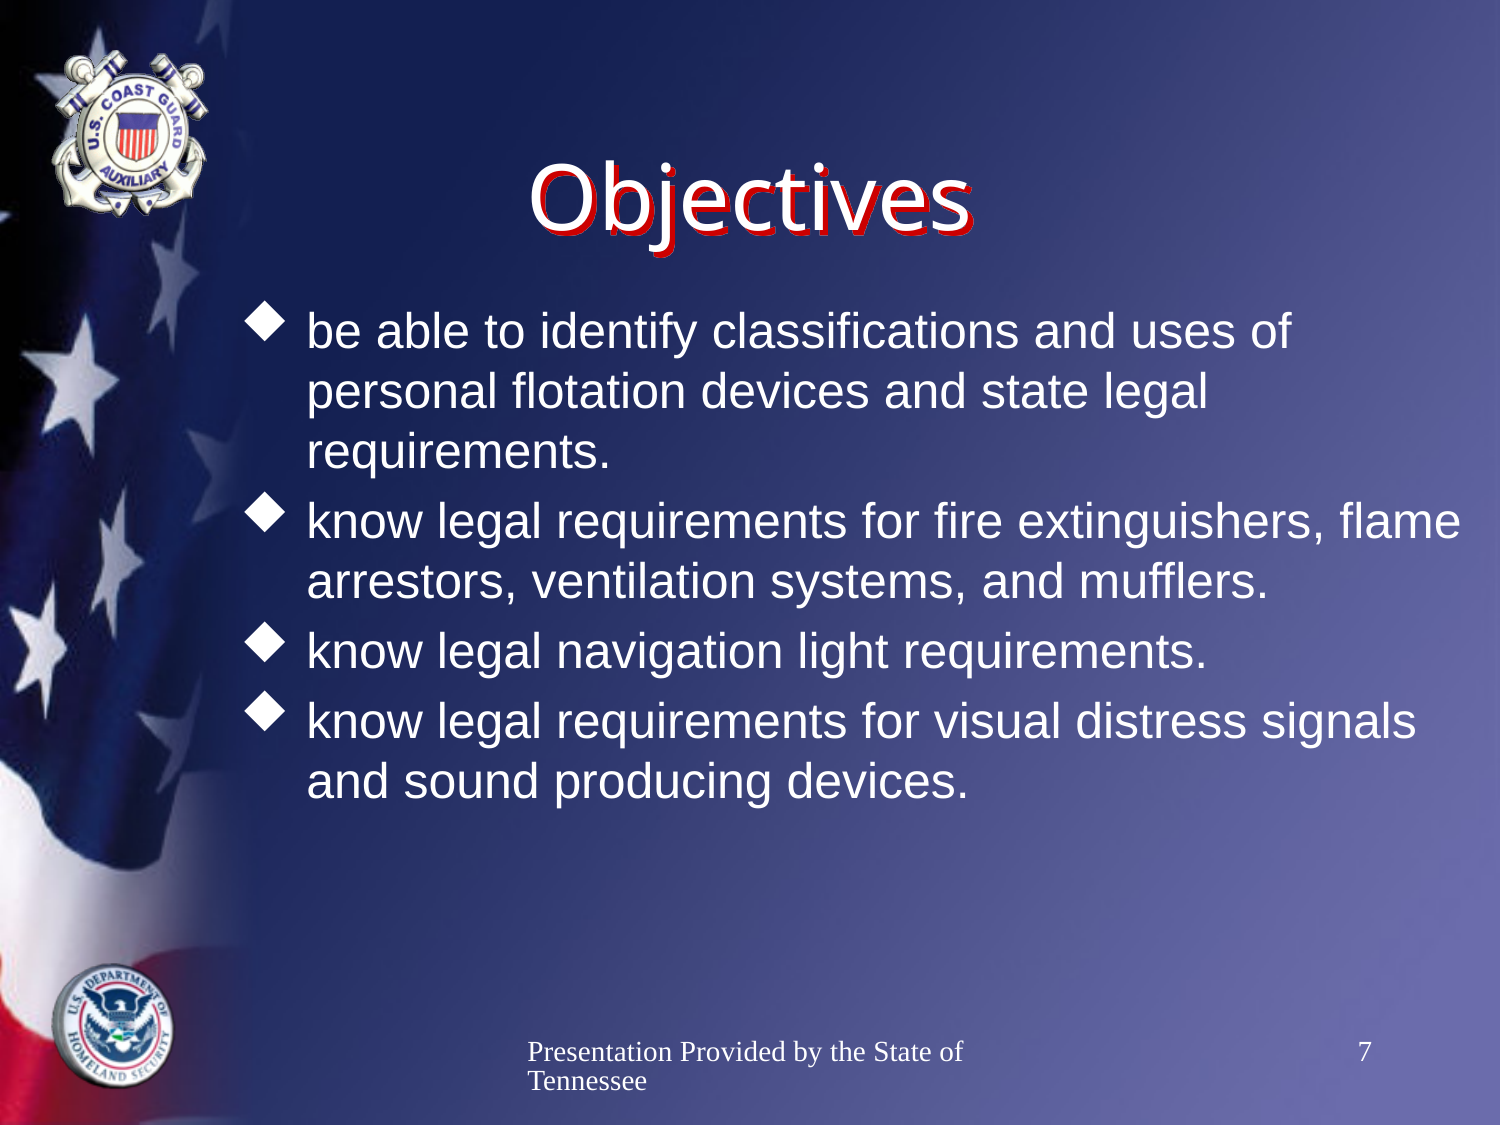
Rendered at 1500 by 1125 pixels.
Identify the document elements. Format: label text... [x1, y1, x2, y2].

title Objectives [112, 99, 1388, 288]
list be able to identify classifications and uses of personal flotation devices and state legal requirements. know legal requirements for fire extinguishers, flame arrestors, ventilation systems, and mufflers. know legal navigation light requirements. know legal requirements for visual distress signals and sound producing devices. [225, 290, 1500, 966]
slide_number 7 [1074, 1025, 1388, 1100]
picture [0, 0, 1500, 1125]
footer Presentation Provided by the State of Tennessee [512, 1025, 988, 1100]
